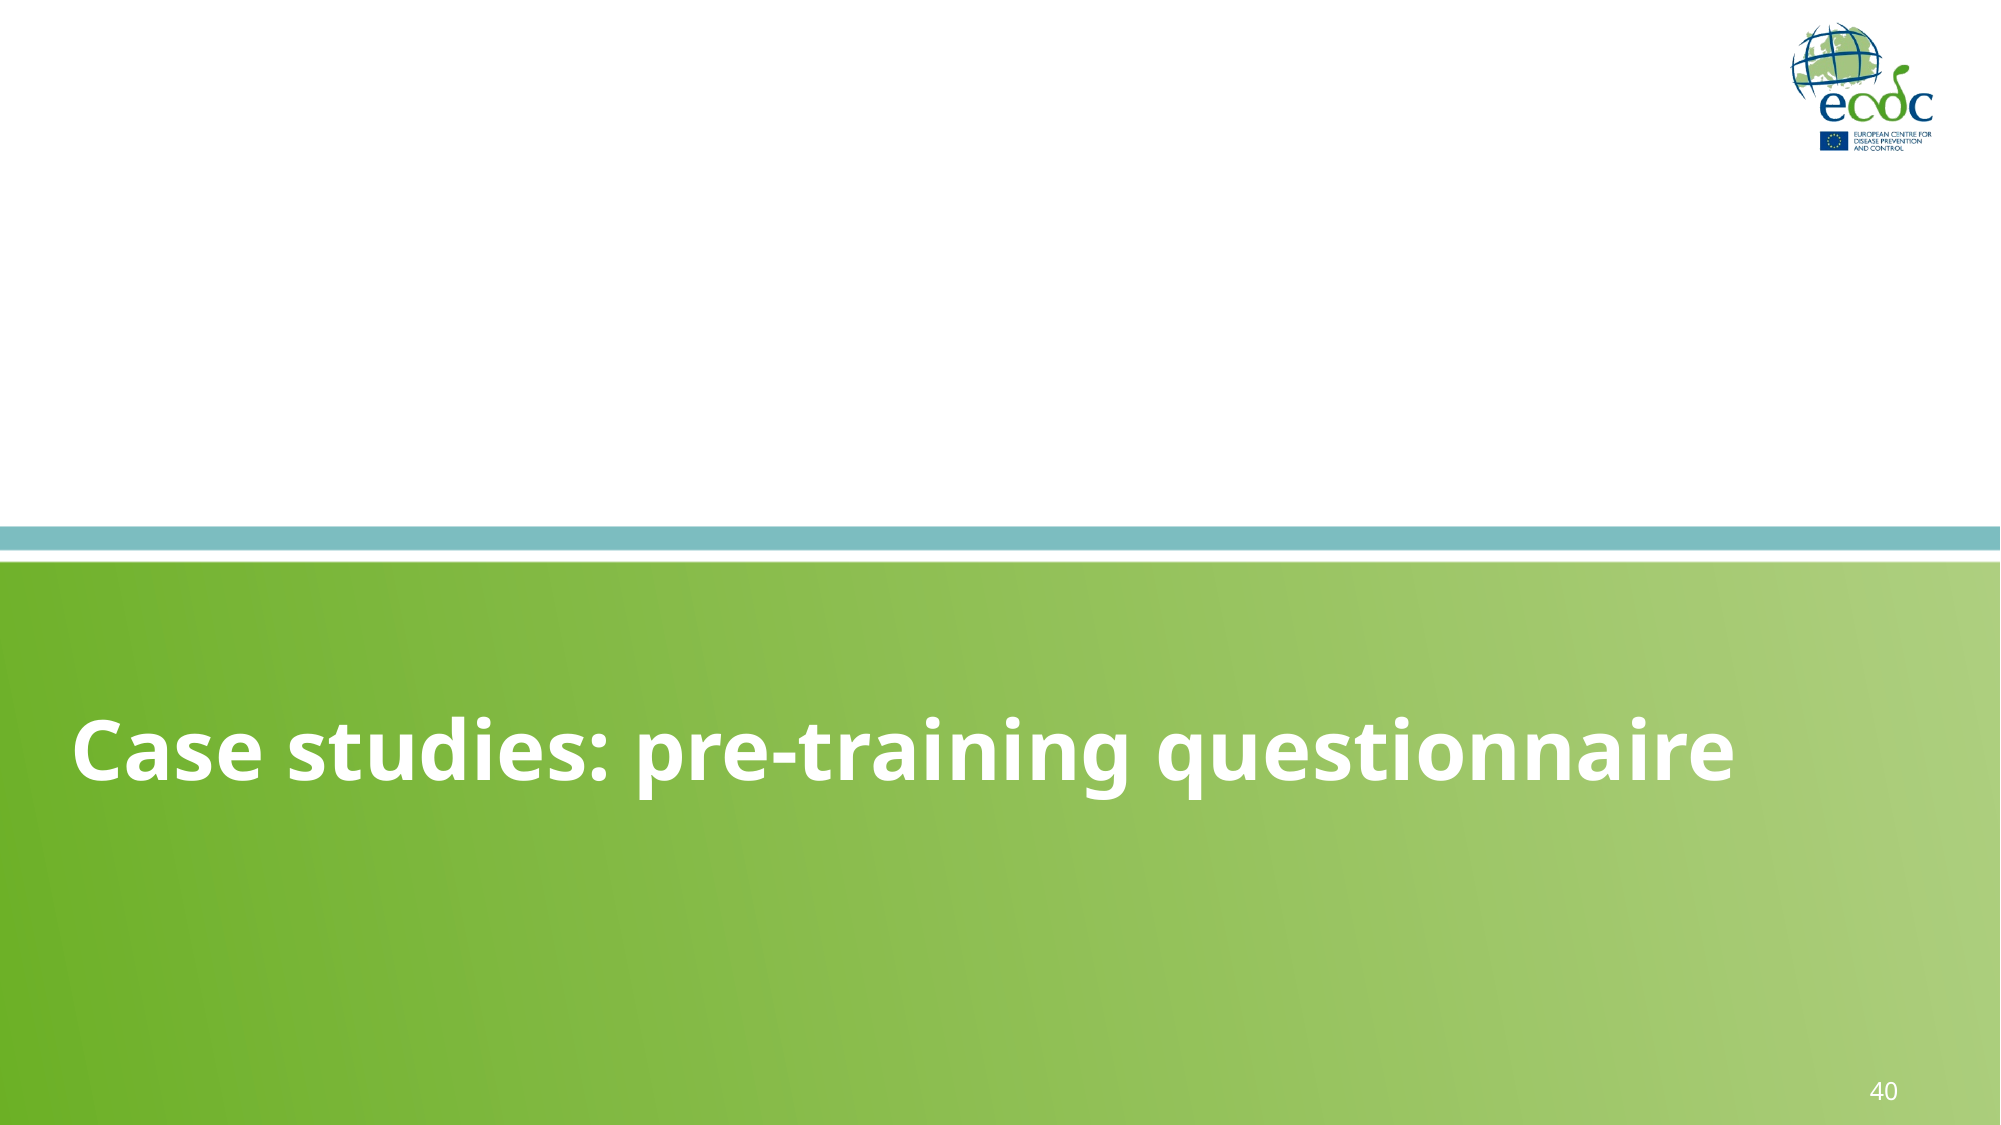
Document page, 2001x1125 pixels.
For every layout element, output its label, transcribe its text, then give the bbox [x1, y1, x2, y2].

title Case studies: pre-training questionnaire [70, 708, 1871, 1028]
picture [0, 0, 2000, 1125]
slide_number 40 [1494, 1062, 1914, 1123]
